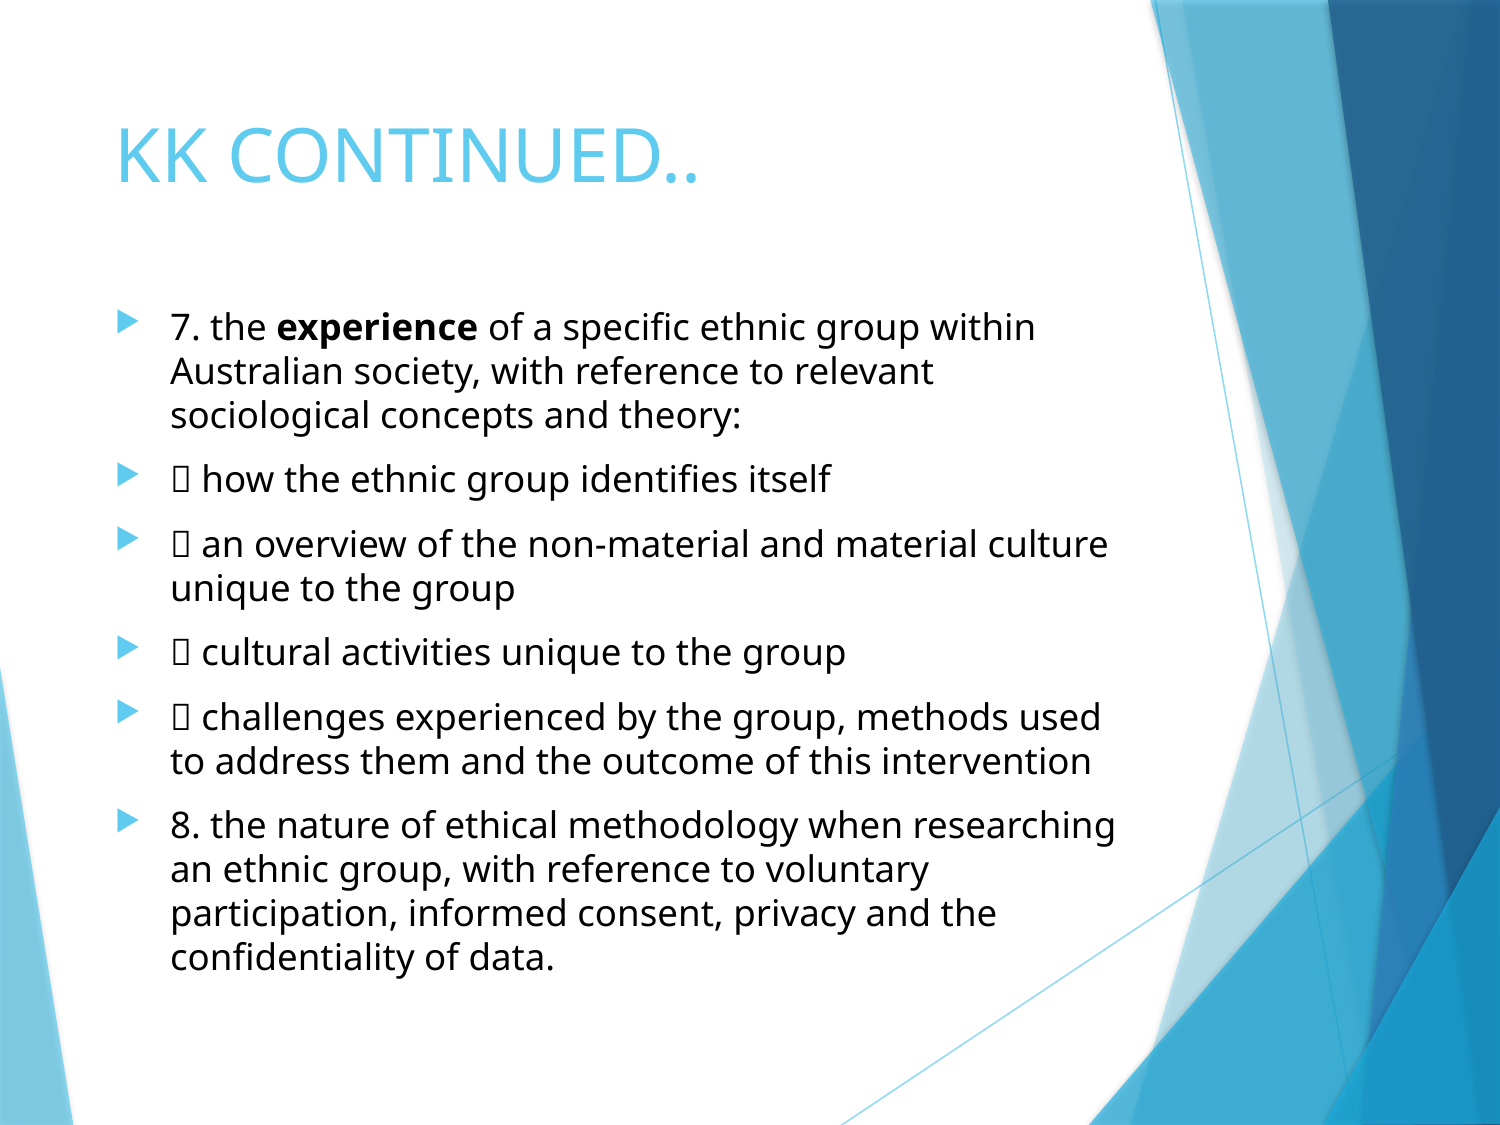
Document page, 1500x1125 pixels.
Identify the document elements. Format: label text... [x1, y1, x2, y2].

list 7. the experience of a specific ethnic group within Australian society, with reference to relevant sociological concepts and theory:  how the ethnic group identifies itself  an overview of the non-material and material culture unique to the group  cultural activities unique to the group  challenges experienced by the group, methods used to address them and the outcome of this intervention 8. the nature of ethical methodology when researching an ethnic group, with reference to voluntary participation, informed consent, privacy and the confidentiality of data. [99, 231, 1142, 991]
title KK CONTINUED.. [99, 99, 1142, 231]
